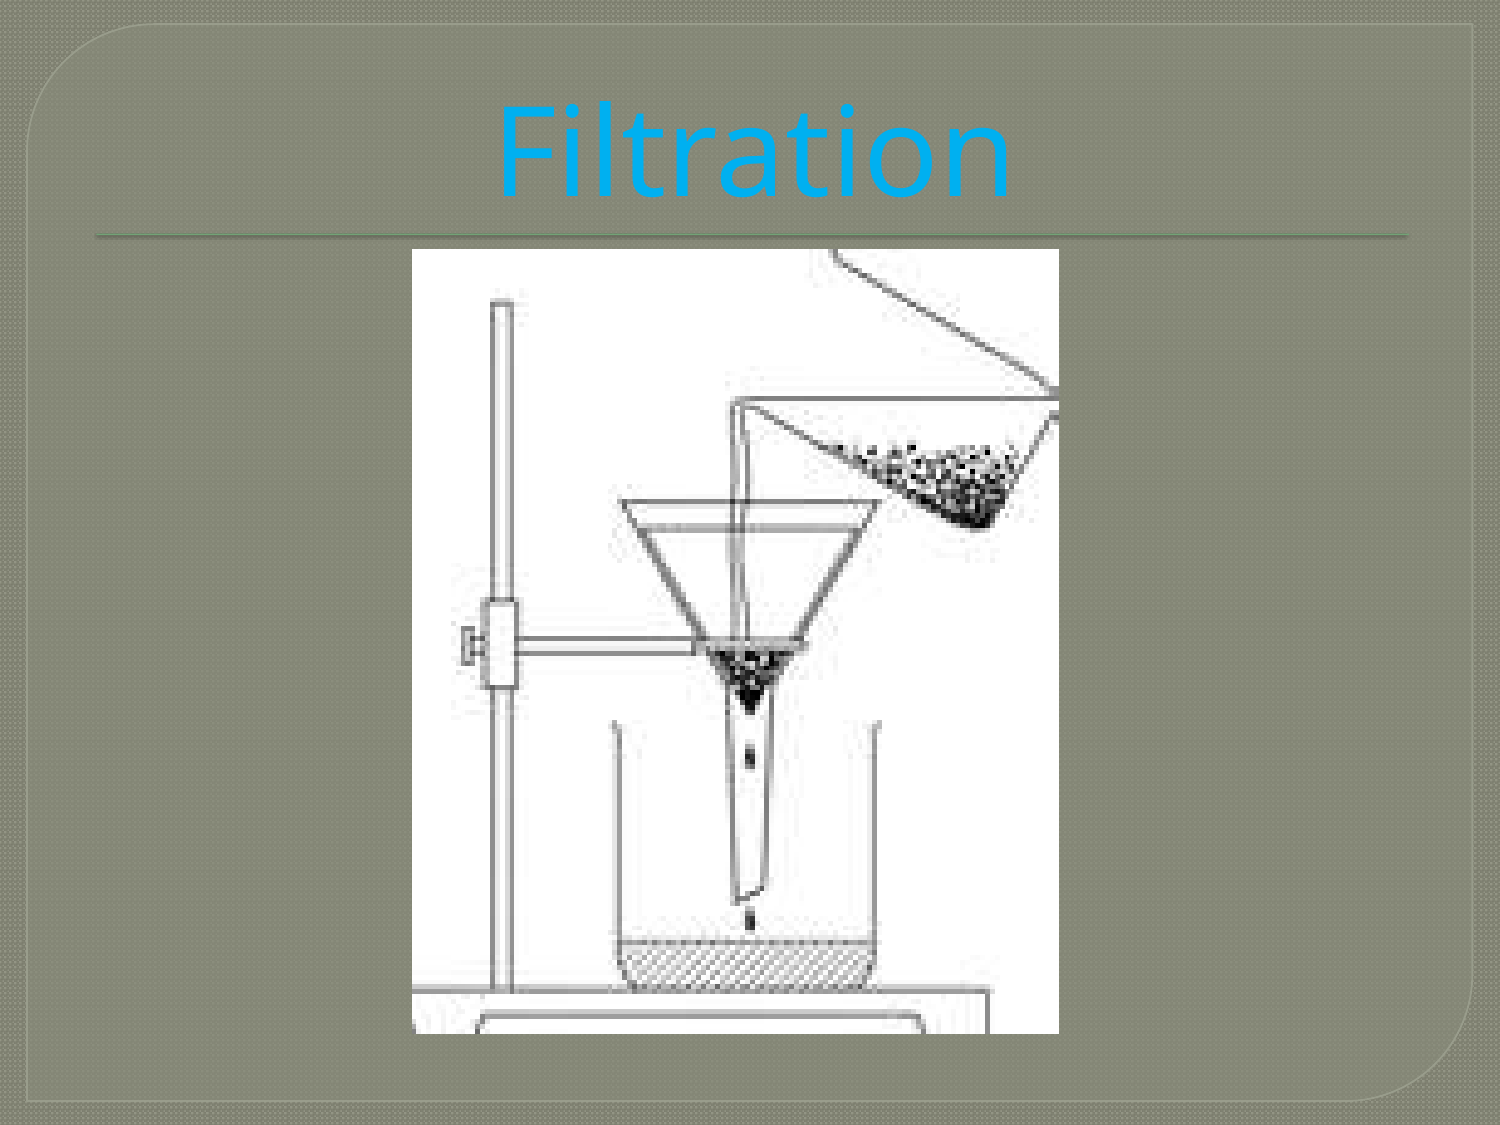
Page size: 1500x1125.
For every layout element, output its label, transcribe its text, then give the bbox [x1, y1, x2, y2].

title Filtration [75, 41, 1425, 230]
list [412, 249, 1060, 1034]
